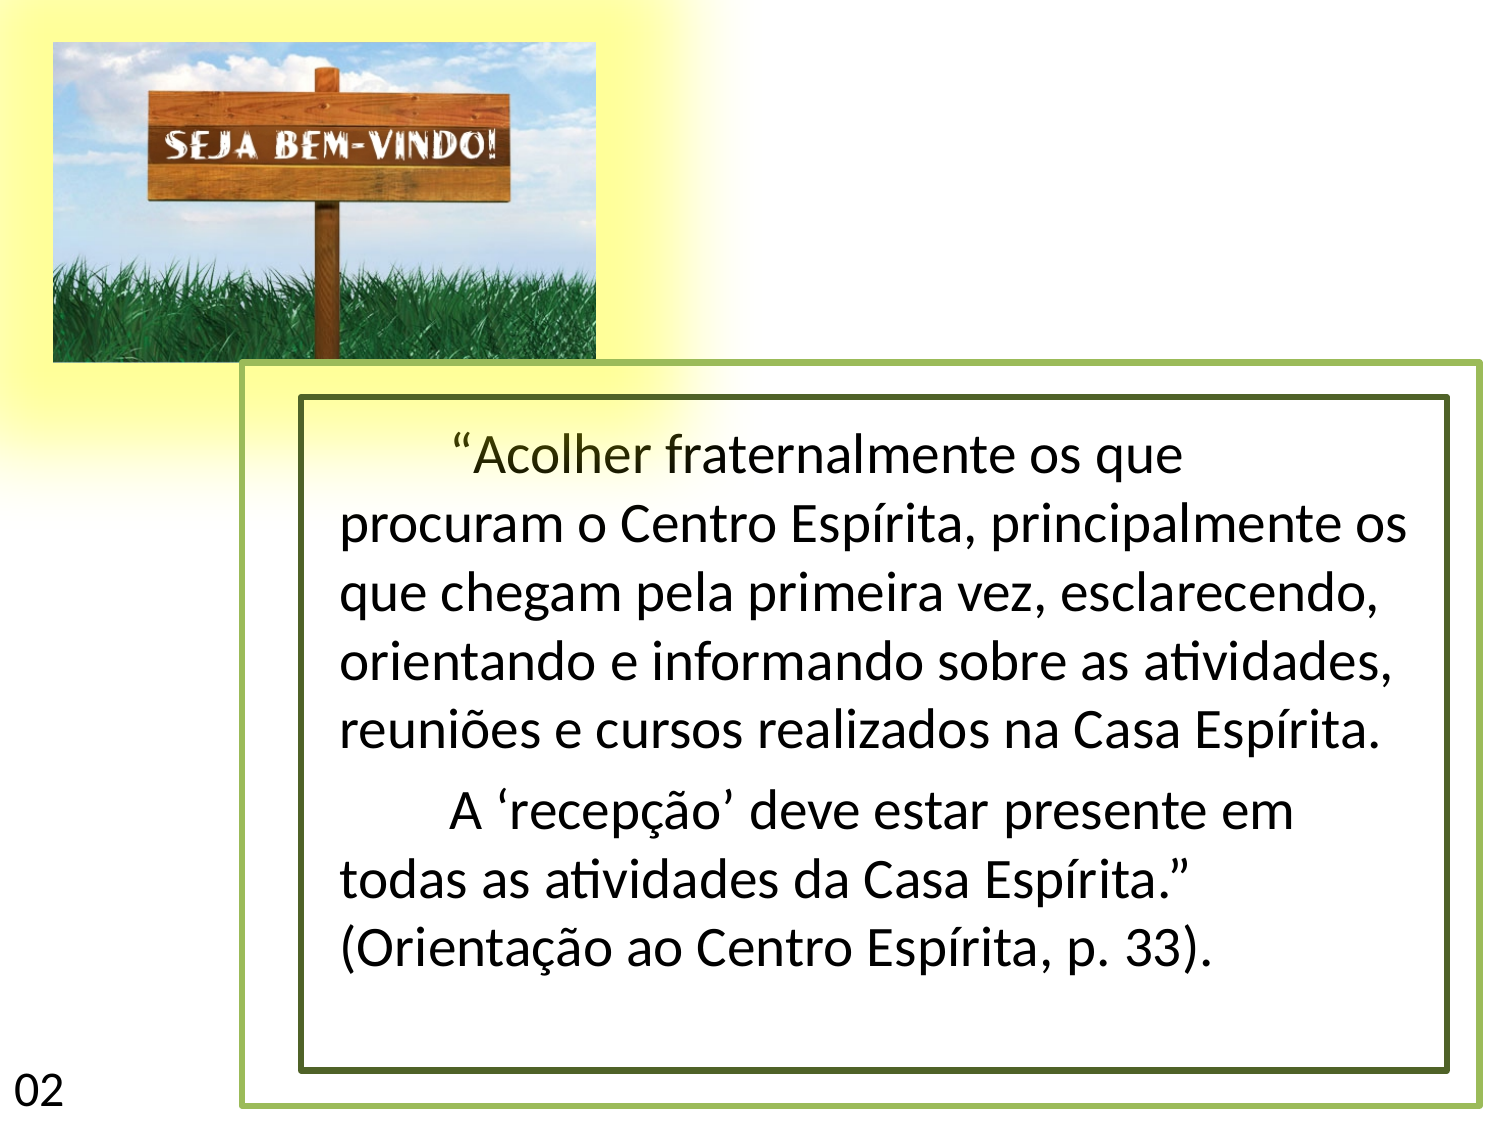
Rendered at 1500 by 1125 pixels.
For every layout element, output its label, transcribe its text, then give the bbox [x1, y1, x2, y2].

picture [52, 42, 597, 363]
text_box [299, 395, 1449, 1072]
text_box 02 [0, 1049, 101, 1124]
text_box [240, 360, 1481, 1108]
